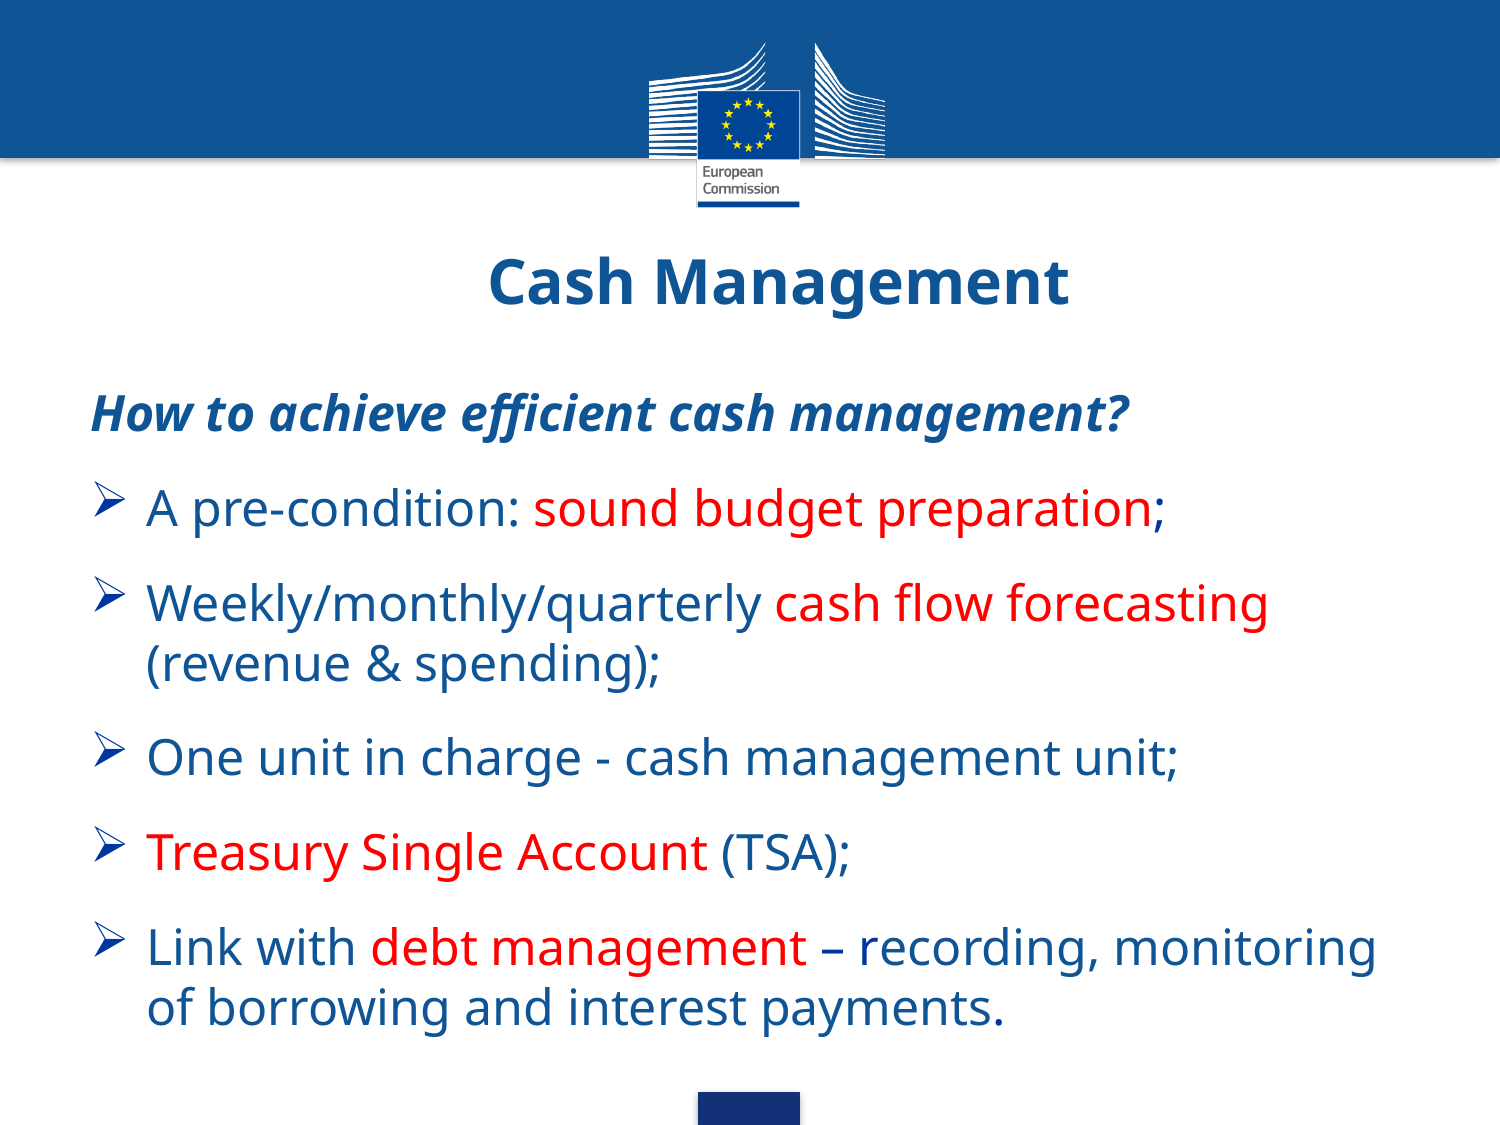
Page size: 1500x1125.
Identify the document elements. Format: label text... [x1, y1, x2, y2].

title Cash Management [0, 185, 1500, 374]
picture [649, 42, 885, 185]
list How to achieve efficient cash management? A pre-condition: sound budget preparation; Weekly/monthly/quarterly cash flow forecasting (revenue & spending); One unit in charge - cash management unit; Treasury Single Account (TSA); Link with debt management – recording, monitoring of borrowing and interest payments. [74, 374, 1426, 1071]
